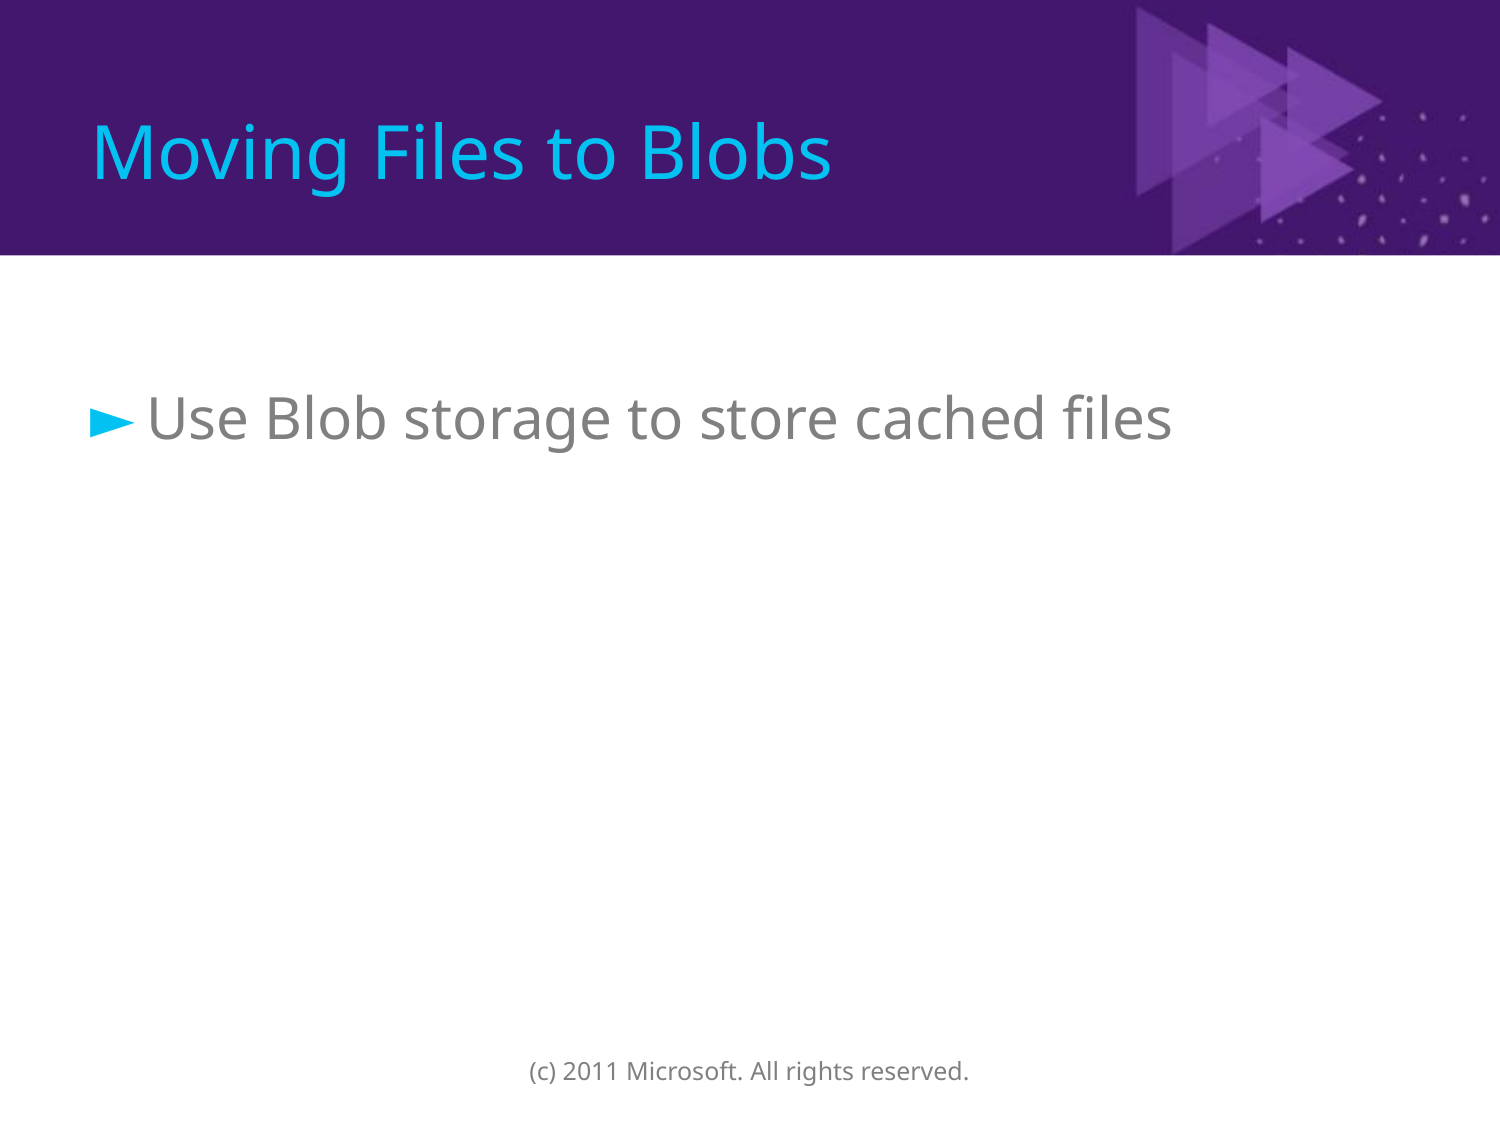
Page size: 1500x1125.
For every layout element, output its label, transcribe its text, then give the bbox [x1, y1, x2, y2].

picture [0, 0, 1500, 255]
list Use Blob storage to store cached files [75, 373, 1425, 1005]
footer (c) 2011 Microsoft. All rights reserved. [512, 1042, 988, 1103]
title Moving Files to Blobs [75, 56, 1425, 244]
